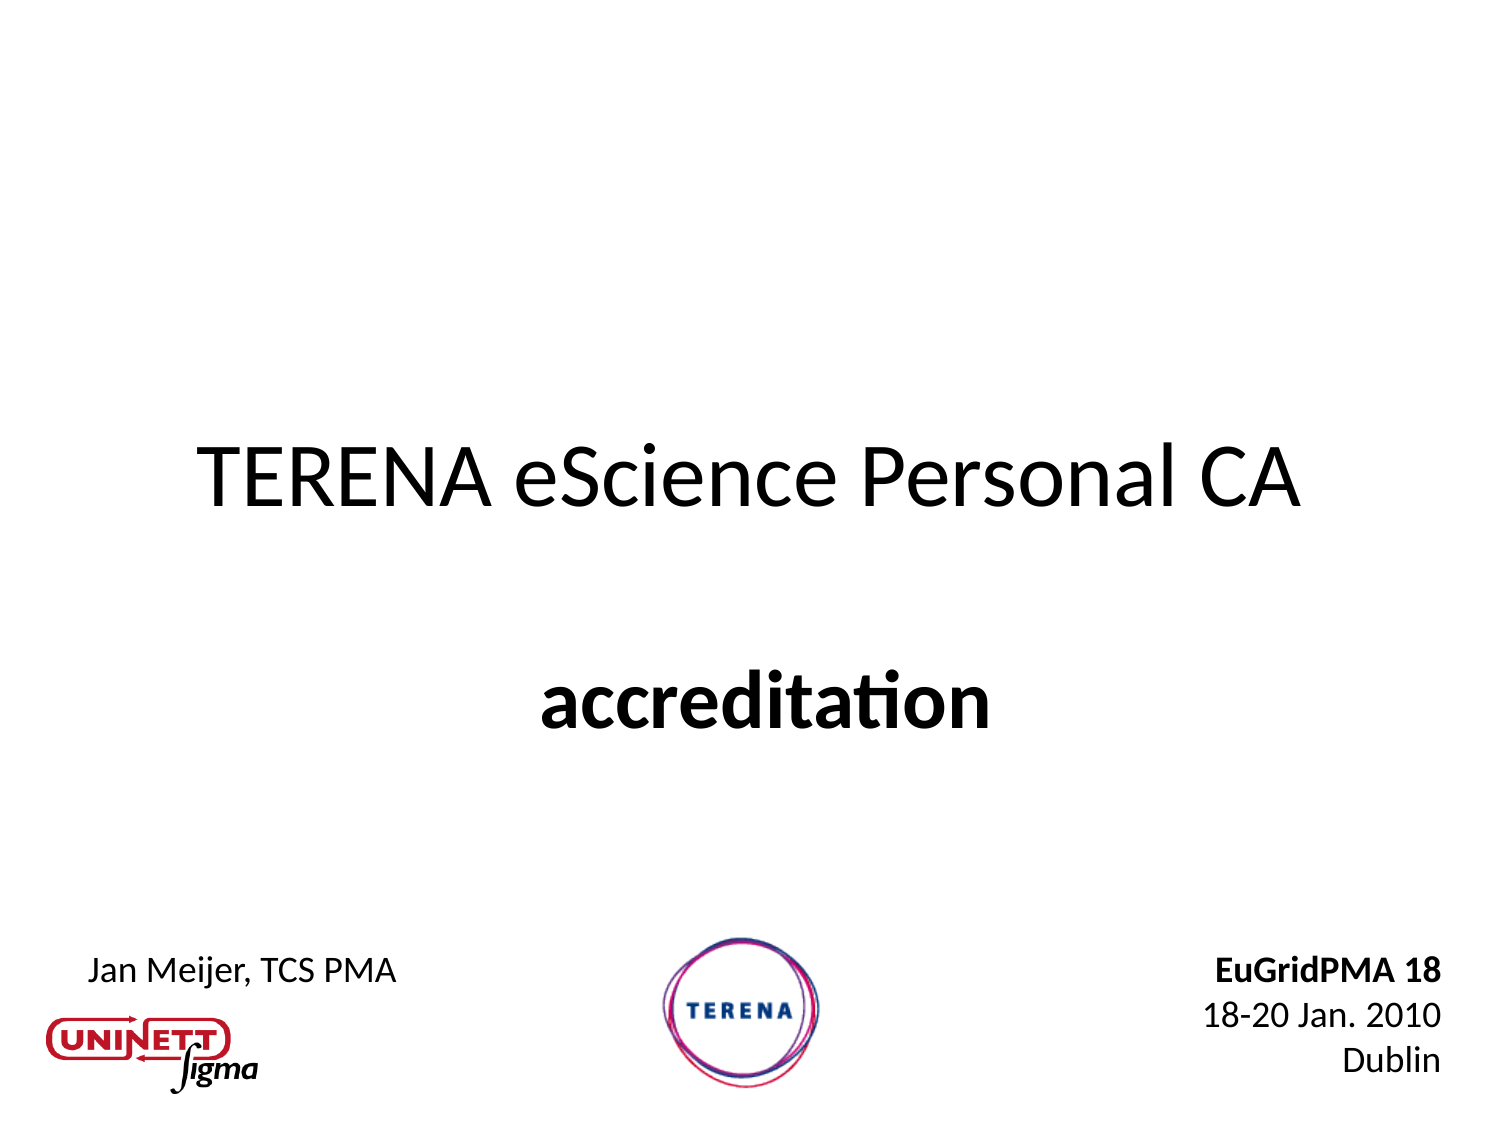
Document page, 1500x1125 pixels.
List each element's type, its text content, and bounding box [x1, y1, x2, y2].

picture [46, 1015, 258, 1095]
text_box Jan Meijer, TCS PMA [73, 937, 412, 998]
subtitle accreditation [164, 637, 1383, 925]
text_box EuGridPMA 18 18-20 Jan. 2010 Dublin [1186, 937, 1457, 1088]
title TERENA eScience Personal CA [112, 349, 1388, 591]
picture [655, 925, 826, 1098]
